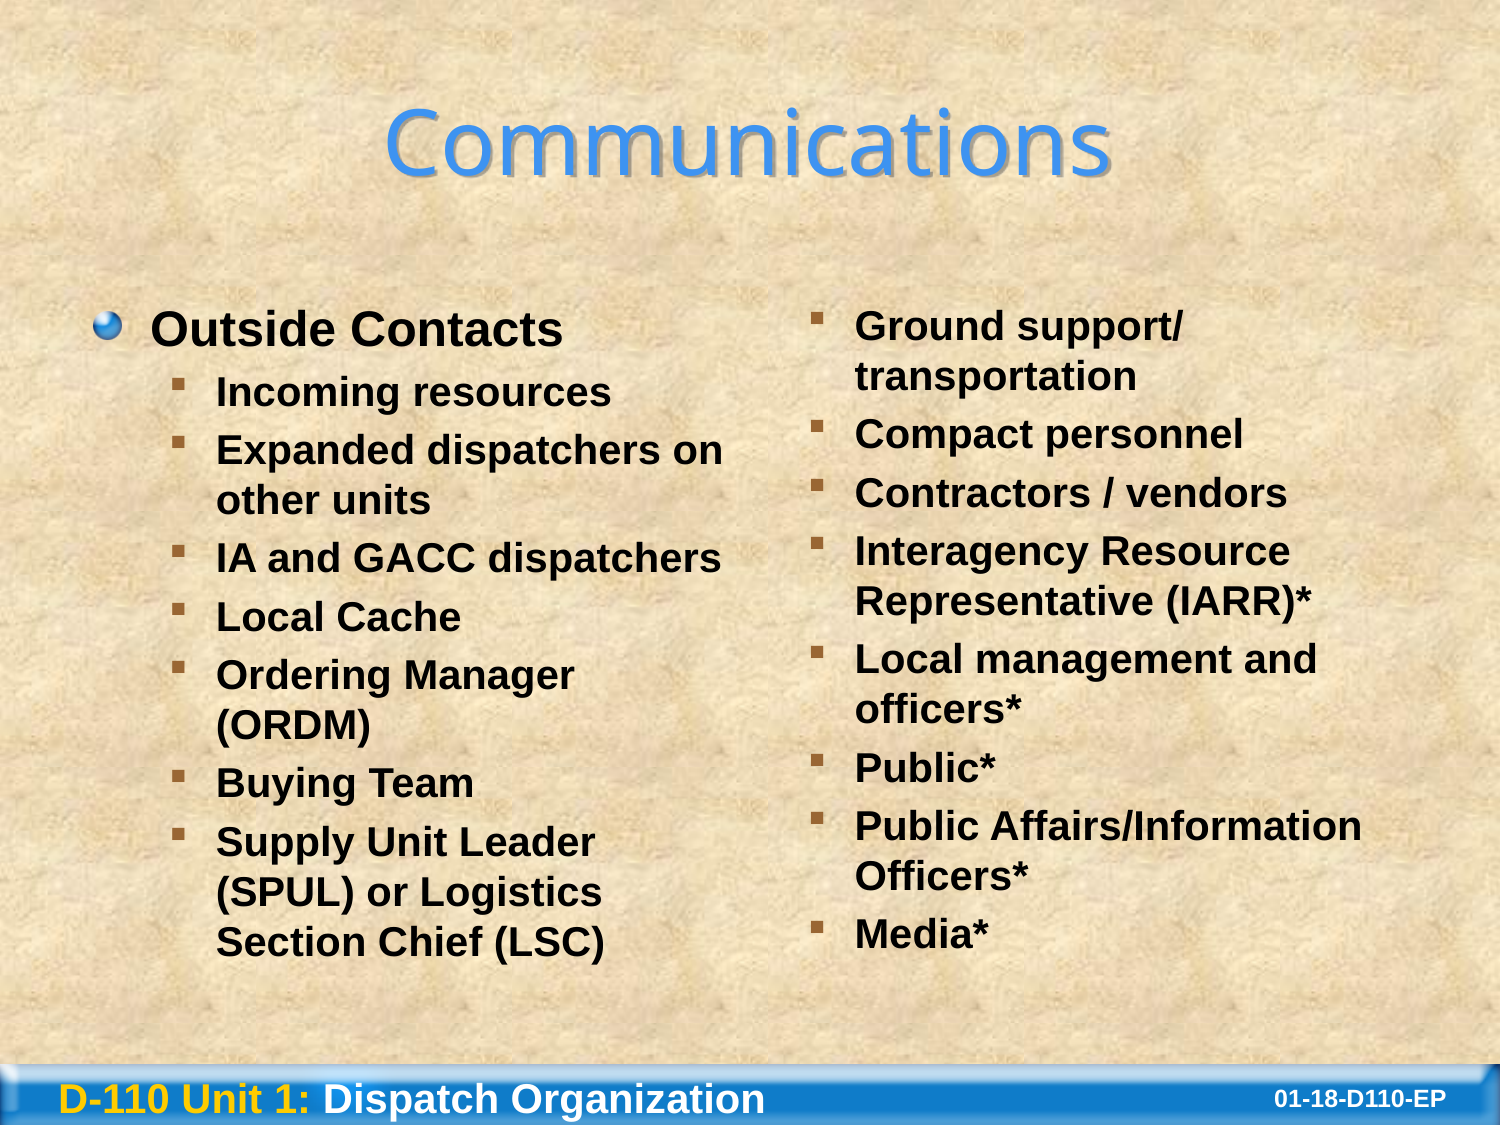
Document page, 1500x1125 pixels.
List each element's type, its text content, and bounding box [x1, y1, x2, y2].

title Communications [72, 45, 1423, 233]
picture [0, 0, 1500, 1125]
picture [93, 311, 122, 340]
text_box D-110 Unit 1: Dispatch Organization [43, 1064, 1039, 1125]
list Outside Contacts Incoming resources Expanded dispatchers on other units IA and GACC dispatchers Local Cache Ordering Manager (ORDM) Buying Team Supply Unit Leader (SPUL) or Logistics Section Chief (LSC) [78, 288, 742, 1064]
list Ground support/ transportation Compact personnel Contractors / vendors Interagency Resource Representative (IARR)* Local management and officers* Public* Public Affairs/Information Officers* Media* [717, 291, 1443, 1034]
